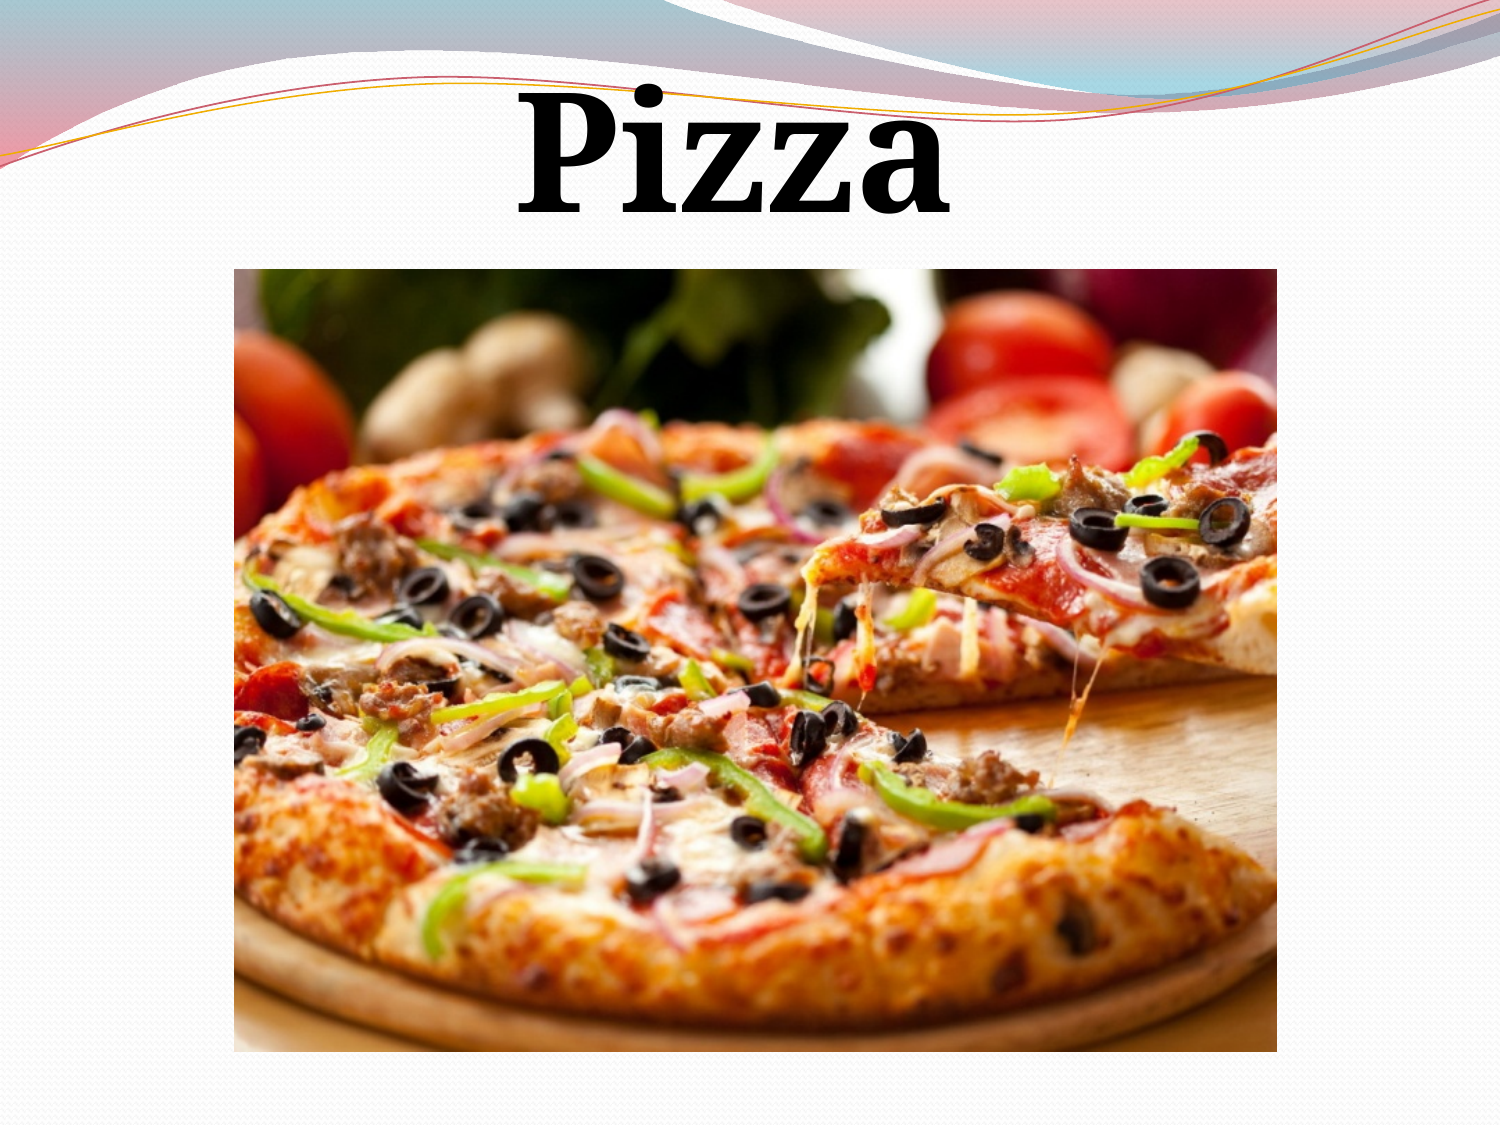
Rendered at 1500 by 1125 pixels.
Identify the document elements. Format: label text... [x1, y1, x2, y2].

picture [234, 269, 1277, 1052]
title Pizza [82, 58, 1432, 247]
